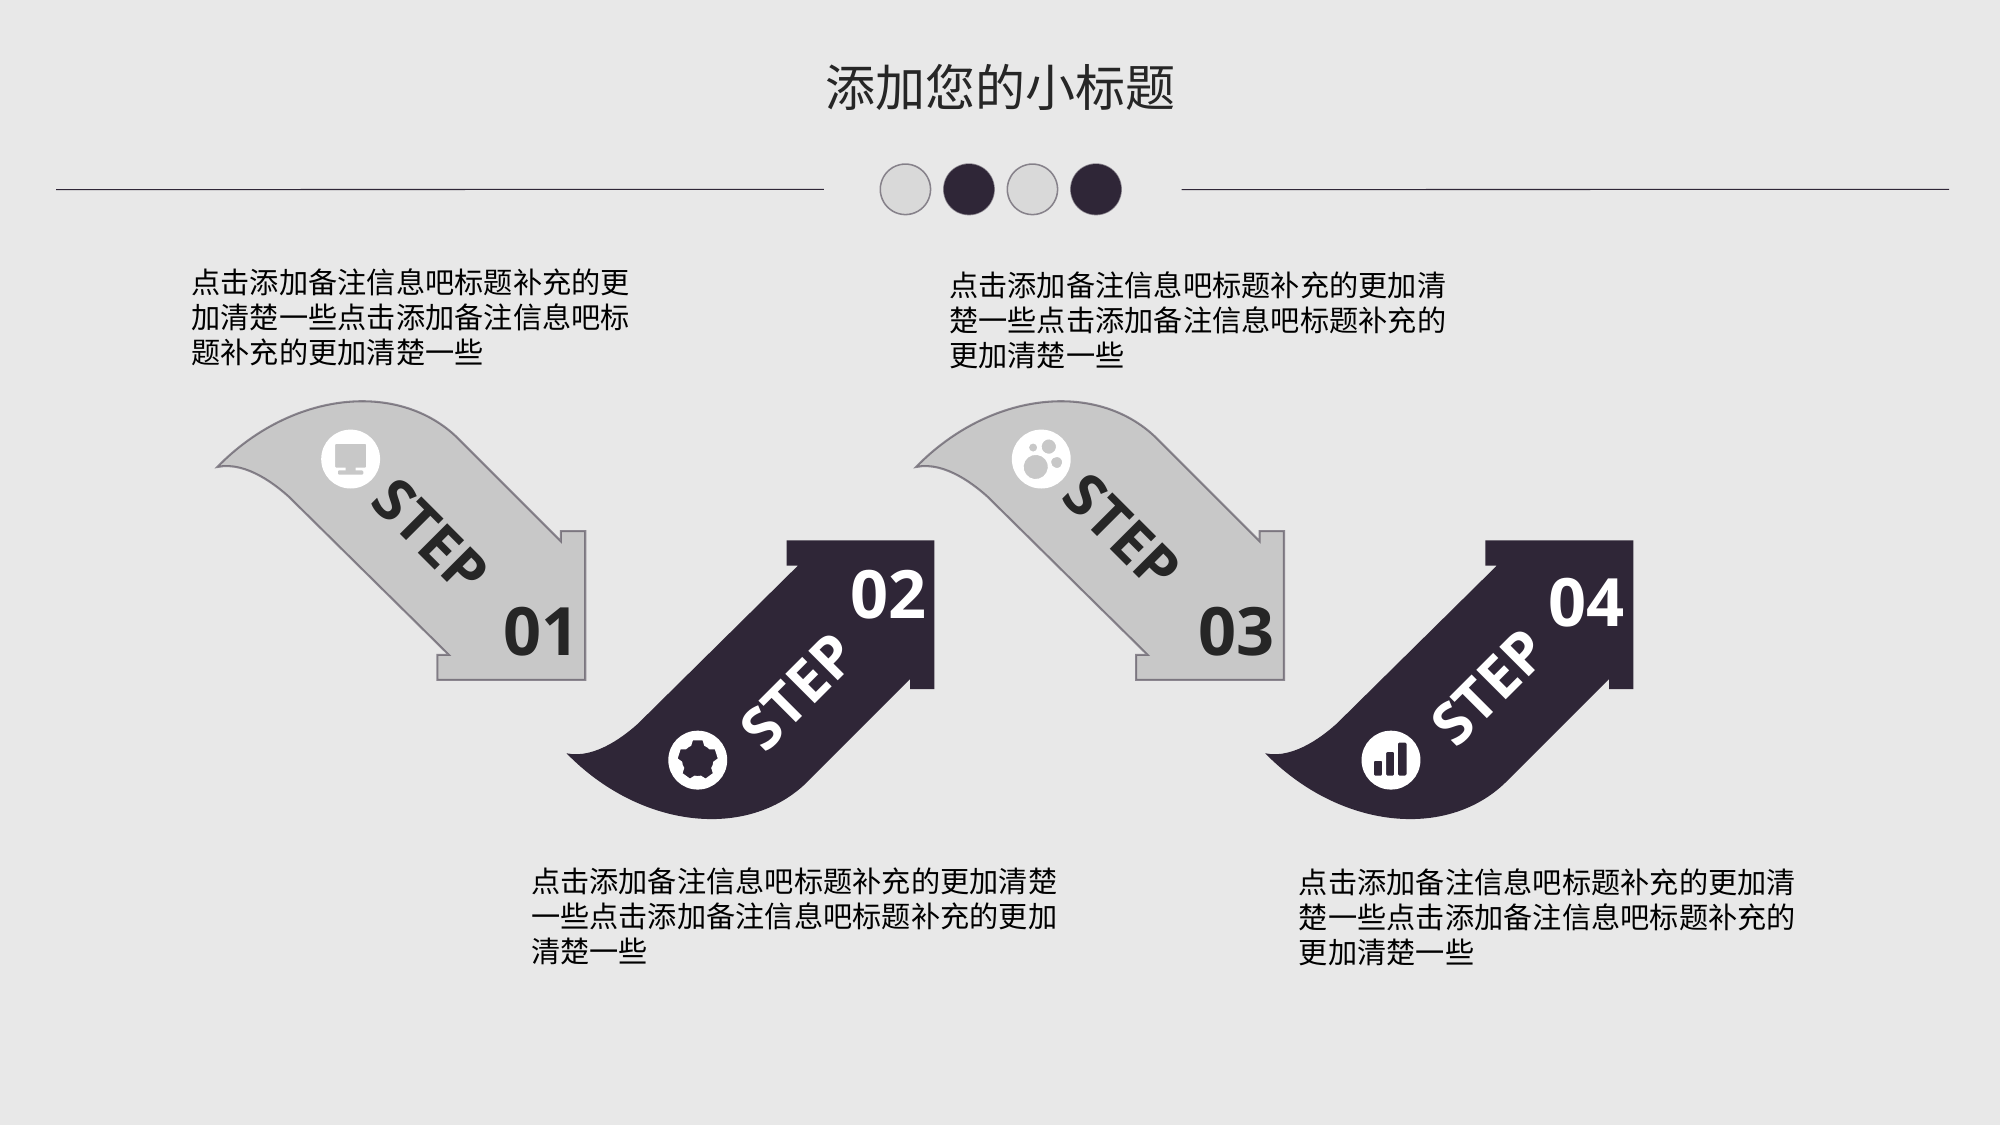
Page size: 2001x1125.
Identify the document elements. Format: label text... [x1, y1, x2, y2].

text_box 03 [1183, 581, 1291, 677]
text_box [566, 540, 935, 820]
text_box STEP [344, 446, 521, 623]
text_box [1361, 730, 1421, 790]
text_box [1011, 437, 1071, 489]
text_box 04 [1533, 552, 1640, 647]
text_box STEP [708, 601, 885, 778]
text_box 点击添加备注信息吧标题补充的更加清楚一些点击添加备注信息吧标题补充的更加清楚一些 [1284, 856, 1837, 1062]
text_box 添加您的小标题 [810, 49, 1190, 124]
text_box 02 [835, 544, 942, 640]
text_box 点击添加备注信息吧标题补充的更加清楚一些点击添加备注信息吧标题补充的更加清楚一些 [934, 259, 1463, 437]
text_box [321, 440, 381, 489]
text_box [217, 440, 586, 680]
text_box [916, 437, 1284, 680]
text_box STEP [1035, 441, 1213, 619]
text_box [668, 730, 728, 790]
text_box 01 [488, 581, 595, 677]
text_box 点击添加备注信息吧标题补充的更加清楚一些点击添加备注信息吧标题补充的更加清楚一些 [516, 856, 1088, 1061]
text_box [1265, 540, 1634, 820]
text_box STEP [1399, 597, 1576, 774]
text_box 点击添加备注信息吧标题补充的更加清楚一些点击添加备注信息吧标题补充的更加清楚一些 [176, 257, 649, 440]
